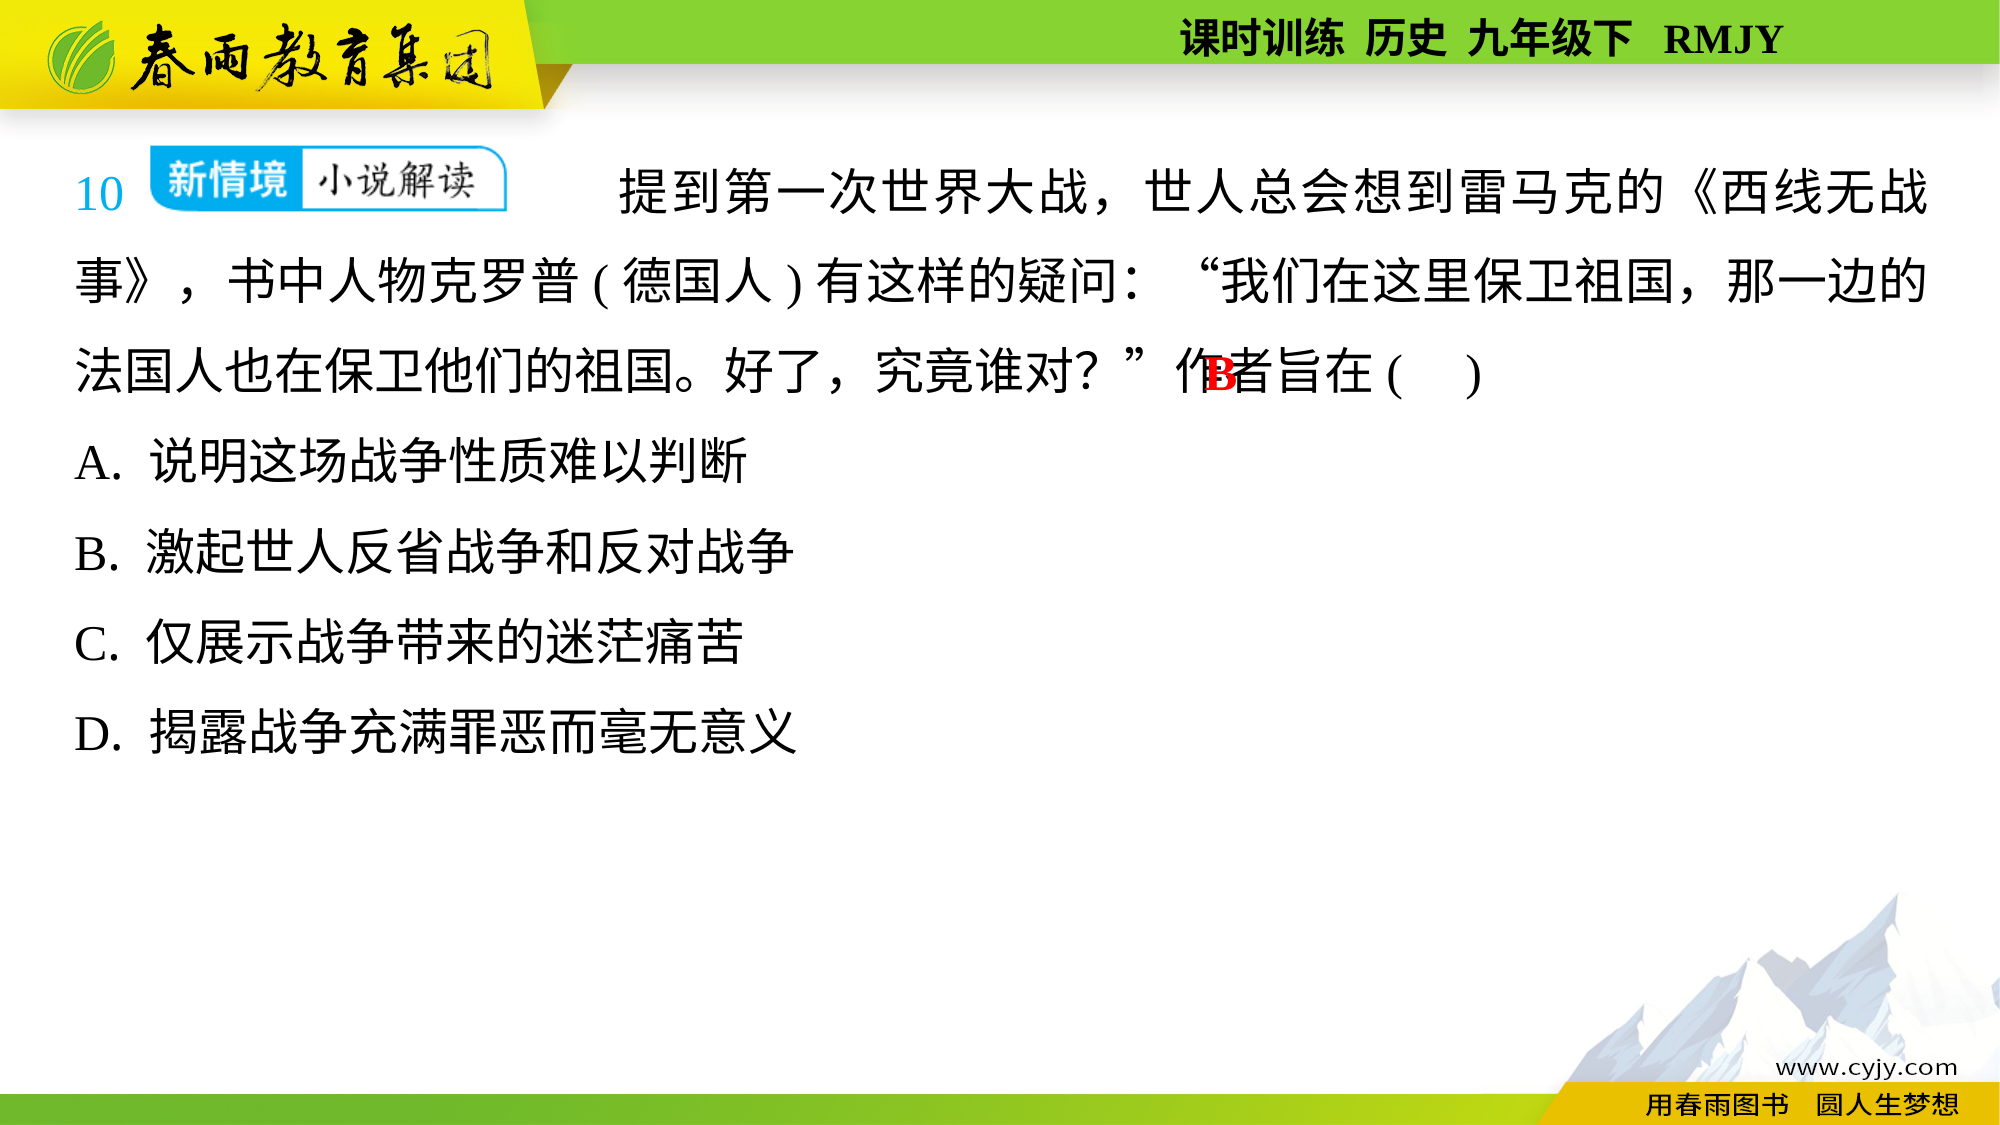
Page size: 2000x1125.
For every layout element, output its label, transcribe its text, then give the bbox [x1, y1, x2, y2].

picture [0, 0, 2000, 1125]
text_box B [1189, 333, 1253, 408]
list 10 提到第一次世界大战，世人总会想到雷马克的《西线无战事》，书中人物克罗普(德国人)有这样的疑问：“我们在这里保卫祖国，那一边的法国人也在保卫他们的祖国。好了，究竟谁对？”作者旨在( ) A. 说明这场战争性质难以判断 B. 激起世人反省战争和反对战争 C. 仅展示战争带来的迷茫痛苦 D. 揭露战争充满罪恶而毫无意义 [59, 122, 1944, 854]
